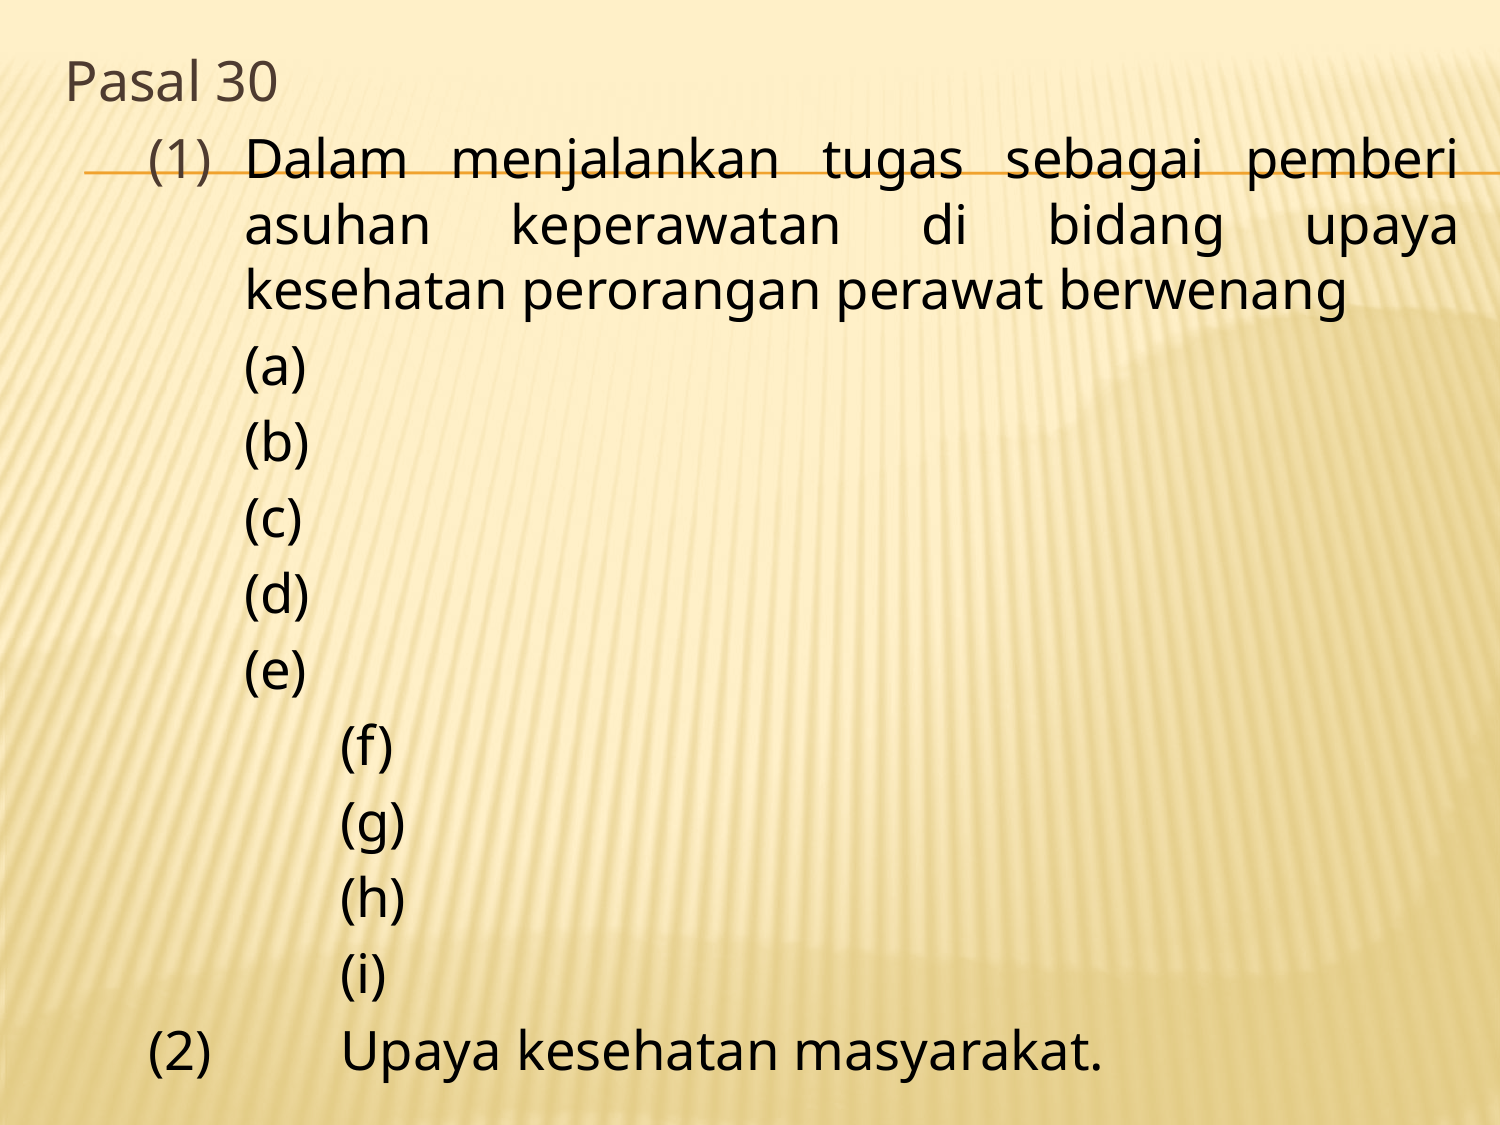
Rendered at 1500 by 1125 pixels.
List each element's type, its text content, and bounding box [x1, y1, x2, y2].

title Pasal 30 [50, 38, 1475, 117]
list (1) Dalam menjalankan tugas sebagai pemberi asuhan keperawatan di bidang upaya kesehatan perorangan perawat berwenang (a) (b) (c) (d) (e) (f) (g) (h) (i) (2) Upaya kesehatan masyarakat. [50, 117, 1475, 1090]
